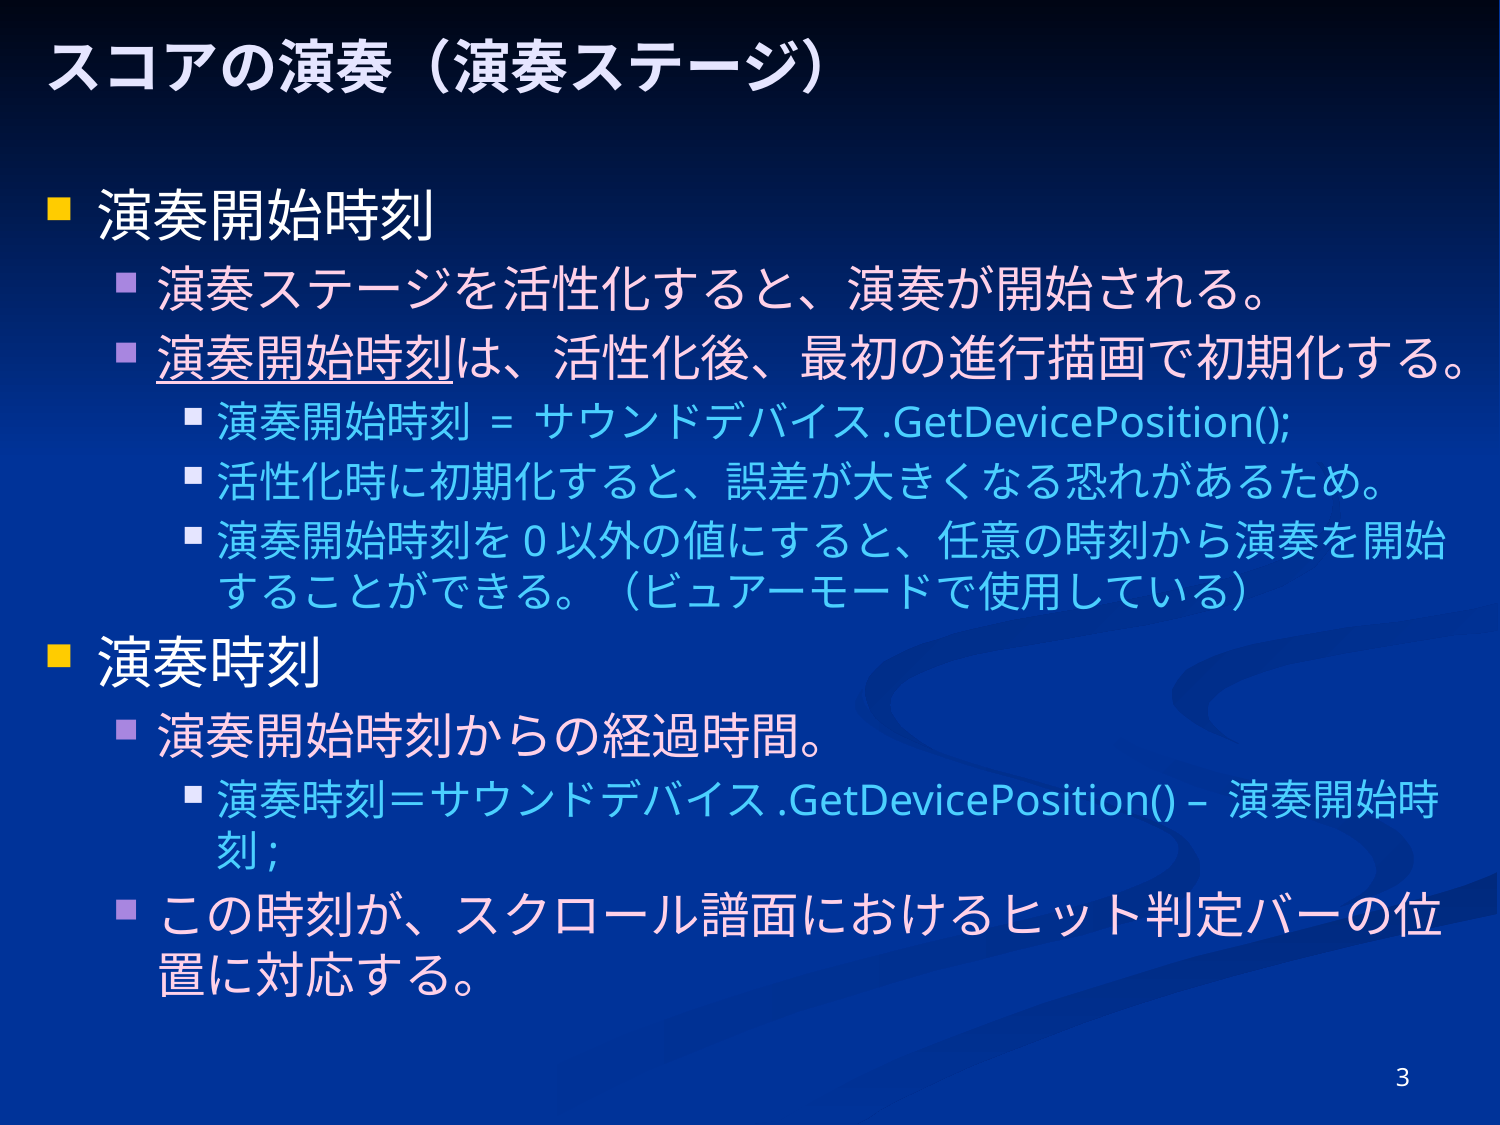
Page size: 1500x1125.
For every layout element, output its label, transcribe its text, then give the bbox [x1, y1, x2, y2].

title スコアの演奏（演奏ステージ） [29, 19, 1471, 112]
slide_number 3 [1074, 1058, 1425, 1104]
list 演奏開始時刻 演奏ステージを活性化すると、演奏が開始される。 演奏開始時刻は、活性化後、最初の進行描画で初期化する。 演奏開始時刻 = サウンドデバイス.GetDevicePosition(); 活性化時に初期化すると、誤差が大きくなる恐れがあるため。 演奏開始時刻を0以外の値にすると、任意の時刻から演奏を開始することができる。（ビュアーモードで使用している） 演奏時刻 演奏開始時刻からの経過時間。 演奏時刻＝サウンドデバイス.GetDevicePosition() – 演奏開始時刻; この時刻が、スクロール譜面におけるヒット判定バーの位置に対応する。 [29, 172, 1471, 1047]
